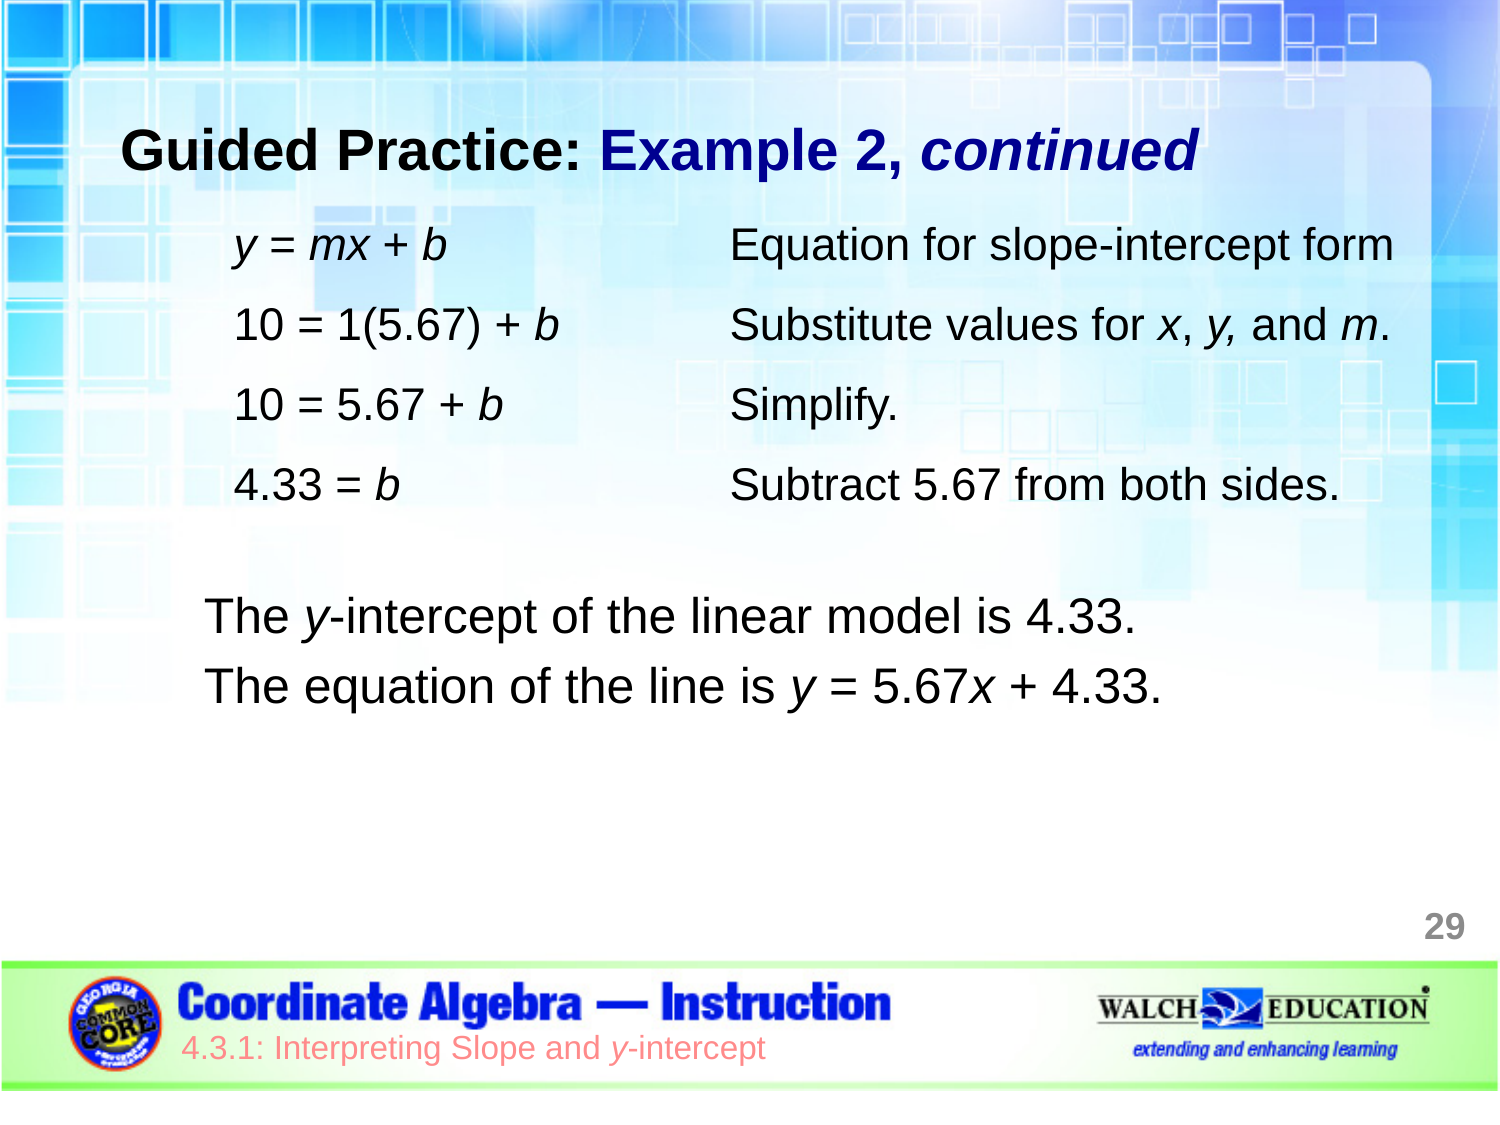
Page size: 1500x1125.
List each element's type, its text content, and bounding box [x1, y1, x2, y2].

table_cell Substitute values for x, y, and m. [715, 285, 1417, 365]
table_header Equation for slope-intercept form [715, 205, 1417, 285]
table_cell 10 = 5.67 + b [219, 365, 715, 445]
table_cell Subtract 5.67 from both sides. [715, 445, 1417, 525]
footer 4.3.1: Interpreting Slope and y-intercept [166, 1024, 1080, 1069]
table_cell Simplify. [715, 365, 1417, 445]
table_header y = mx + b [219, 205, 715, 285]
subtitle Guided Practice: Example 2, continued The y-intercept of the linear model is 4.33. The equation of the line is y = 5.67x + 4.33. [105, 105, 1392, 925]
table_cell 10 = 1(5.67) + b [219, 285, 715, 365]
picture [1, 0, 1500, 1091]
table_cell 4.33 = b [219, 445, 715, 525]
slide_number 29 [1361, 901, 1481, 949]
